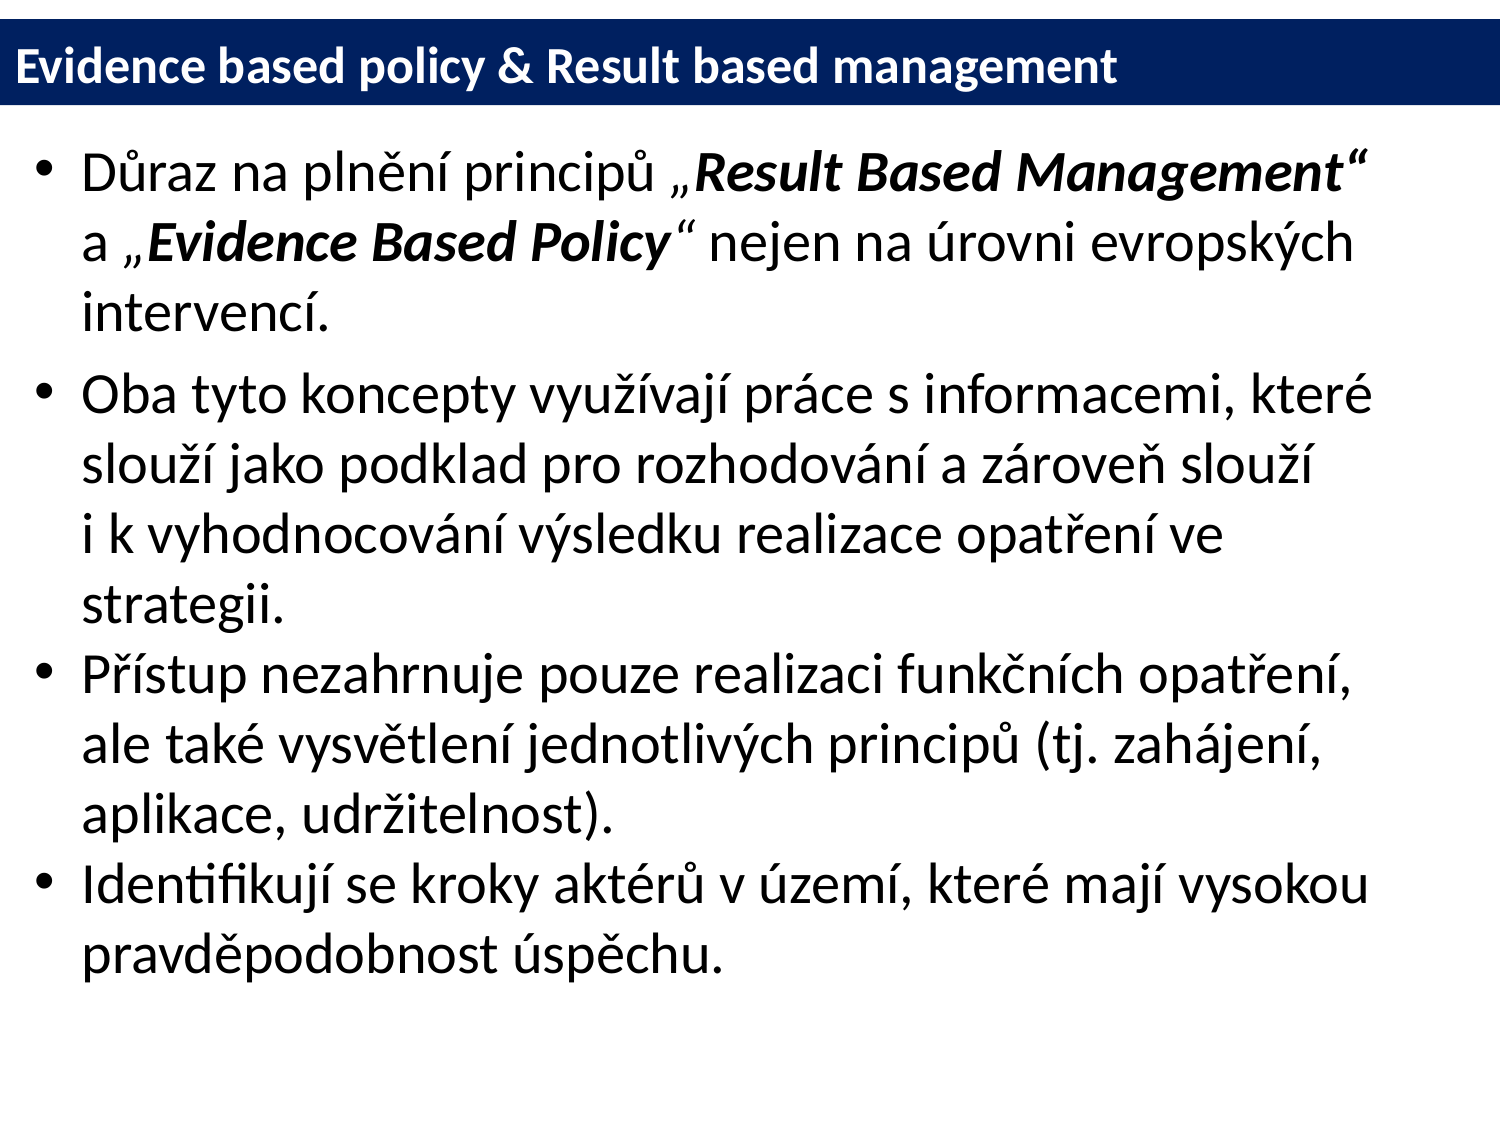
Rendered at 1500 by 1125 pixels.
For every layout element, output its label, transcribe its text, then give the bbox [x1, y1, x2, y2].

text_box Důraz na plnění principů „Result Based Management“ a „Evidence Based Policy“ nejen na úrovni evropských intervencí. Oba tyto koncepty využívají práce s informacemi, které slouží jako podklad pro rozhodování a zároveň slouží i k vyhodnocování výsledku realizace opatření ve strategii. Přístup nezahrnuje pouze realizaci funkčních opatření, ale také vysvětlení jednotlivých principů (tj. zahájení, aplikace, udržitelnost). Identifikují se kroky aktérů v území, které mají vysokou pravděpodobnost úspěchu. [17, 149, 1400, 969]
title Evidence based policy & Result based management [0, 19, 1500, 106]
